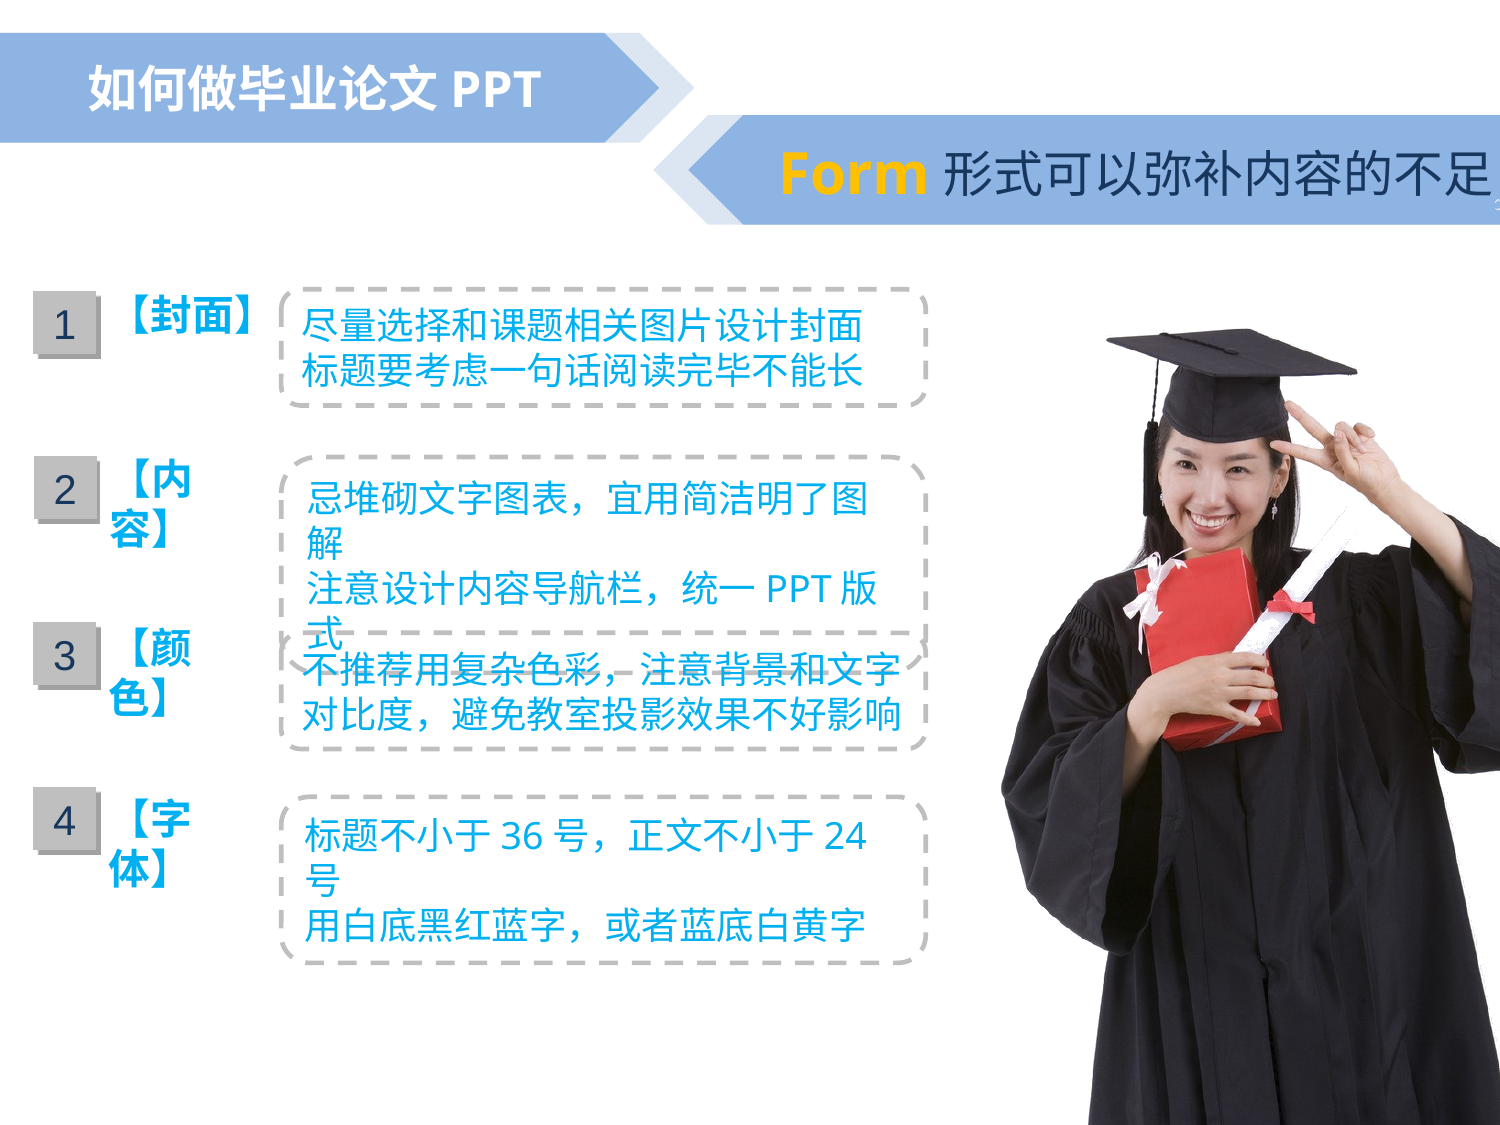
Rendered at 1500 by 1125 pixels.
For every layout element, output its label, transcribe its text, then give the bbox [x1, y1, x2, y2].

text_box [656, 117, 743, 223]
text_box Form [763, 128, 945, 214]
text_box 不推荐用复杂色彩，注意背景和文字对比度，避免教室投影效果不好影响 [281, 632, 926, 749]
text_box 忌堆砌文字图表，宜用简洁明了图解 注意设计内容导航栏，统一PPT版式 [281, 457, 926, 645]
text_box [35, 785, 258, 851]
text_box 形式可以弥补内容的不足 [928, 135, 1500, 210]
text_box 尽量选择和课题相关图片设计封面 标题要考虑一句话阅读完毕不能长 [281, 289, 926, 406]
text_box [35, 445, 270, 518]
text_box 标题不小于36号，正文不小于24号 用白底黑红蓝字，或者蓝底白黄字 [281, 796, 926, 963]
picture [972, 187, 1500, 1125]
text_box 如何做毕业论文PPT [0, 35, 657, 141]
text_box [35, 614, 270, 684]
text_box [605, 35, 692, 141]
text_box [35, 281, 293, 353]
text_box [691, 117, 1500, 223]
